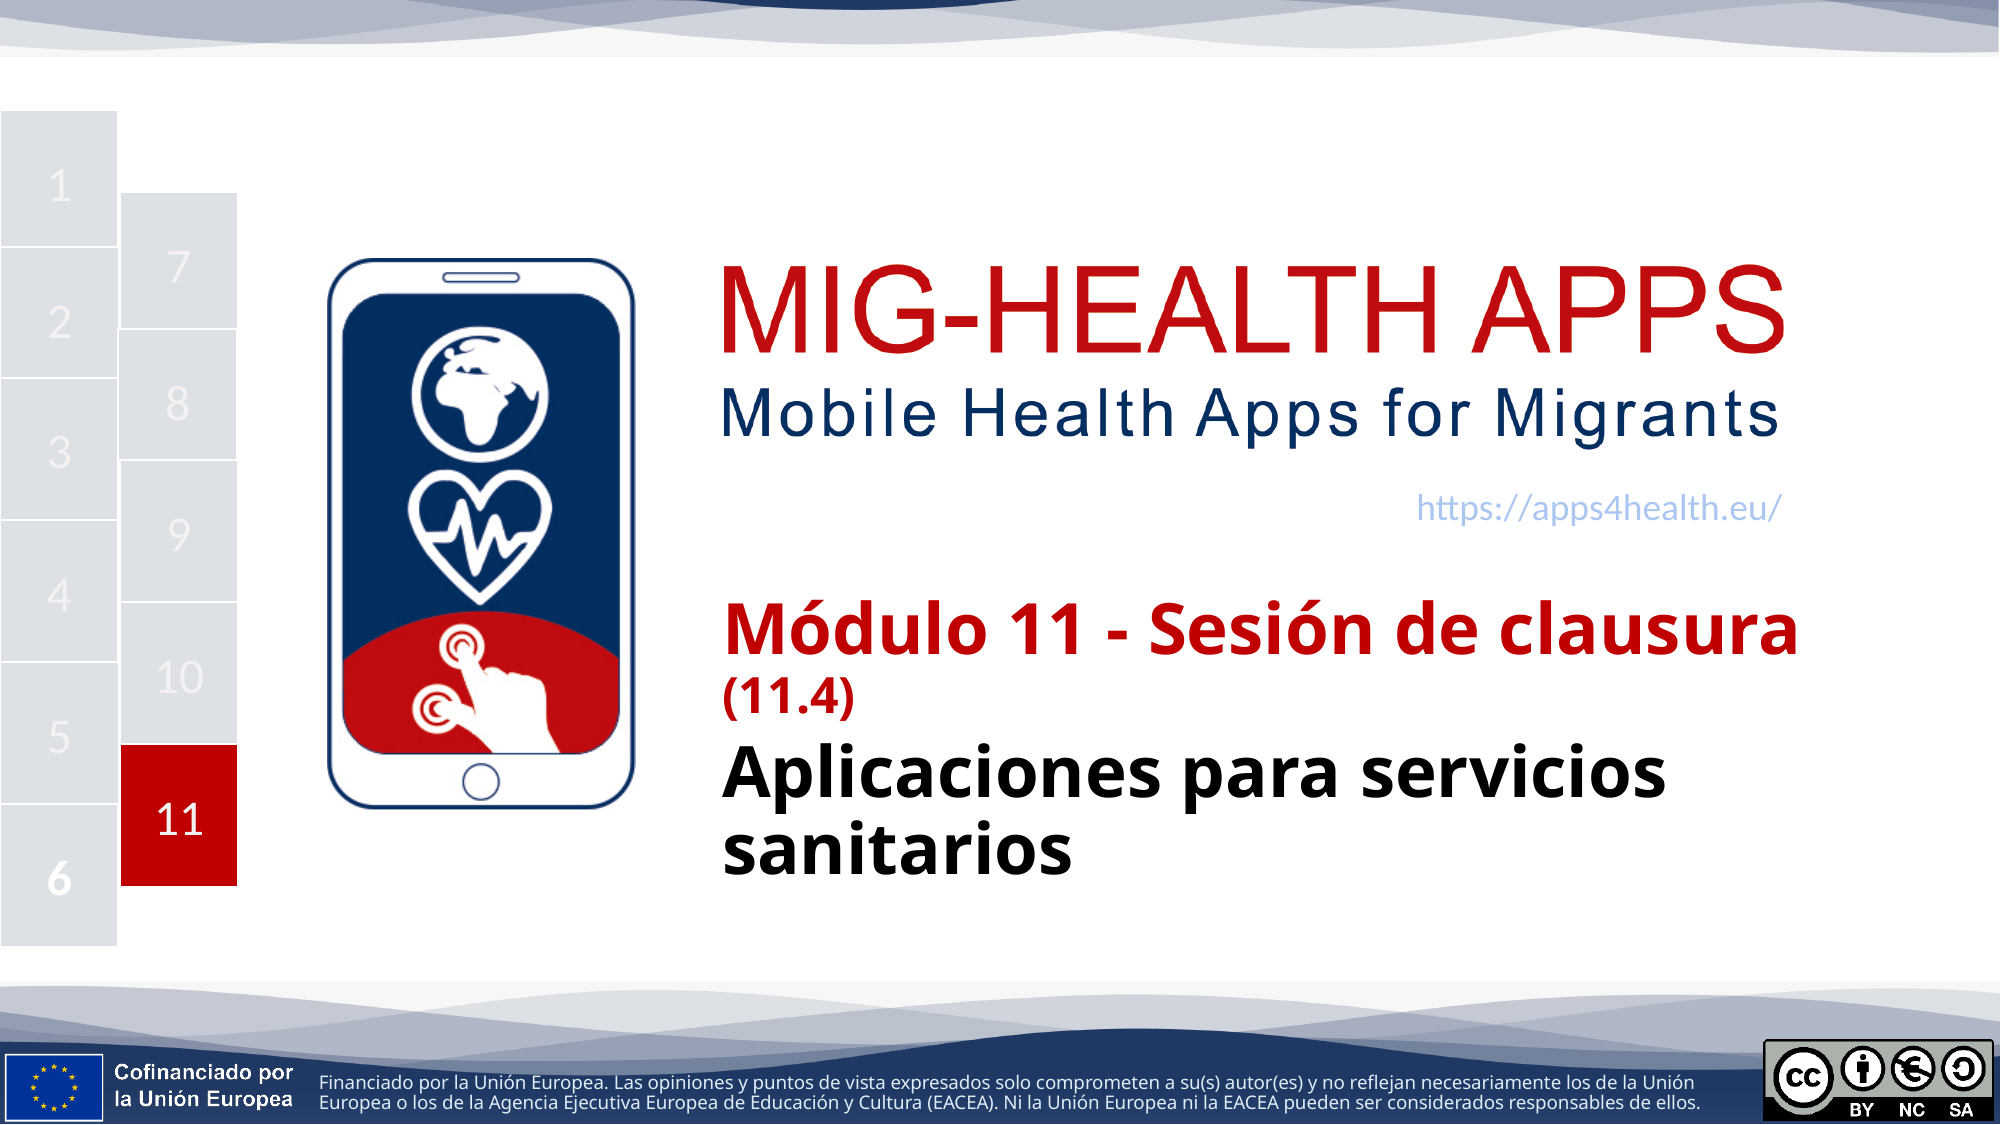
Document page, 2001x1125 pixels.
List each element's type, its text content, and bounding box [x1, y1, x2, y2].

picture [327, 258, 636, 811]
picture [706, 186, 1784, 528]
text_box 1 [0, 109, 119, 246]
text_box 5 [0, 661, 119, 803]
text_box Módulo 11 - Sesión de clausura (11.4) Aplicaciones para servicios sanitarios [707, 576, 1906, 908]
text_box 3 [0, 377, 118, 519]
picture [0, 981, 2000, 1125]
text_box 11 [119, 743, 239, 888]
text_box 4 [0, 519, 119, 661]
text_box 10 [119, 601, 239, 743]
text_box 2 [0, 246, 119, 377]
text_box 8 [117, 328, 238, 473]
picture [0, 0, 1999, 57]
text_box 6 [0, 803, 120, 948]
text_box 9 [118, 459, 239, 603]
text_box 7 [119, 191, 239, 336]
text_box https://apps4health.eu/ [797, 475, 1798, 536]
